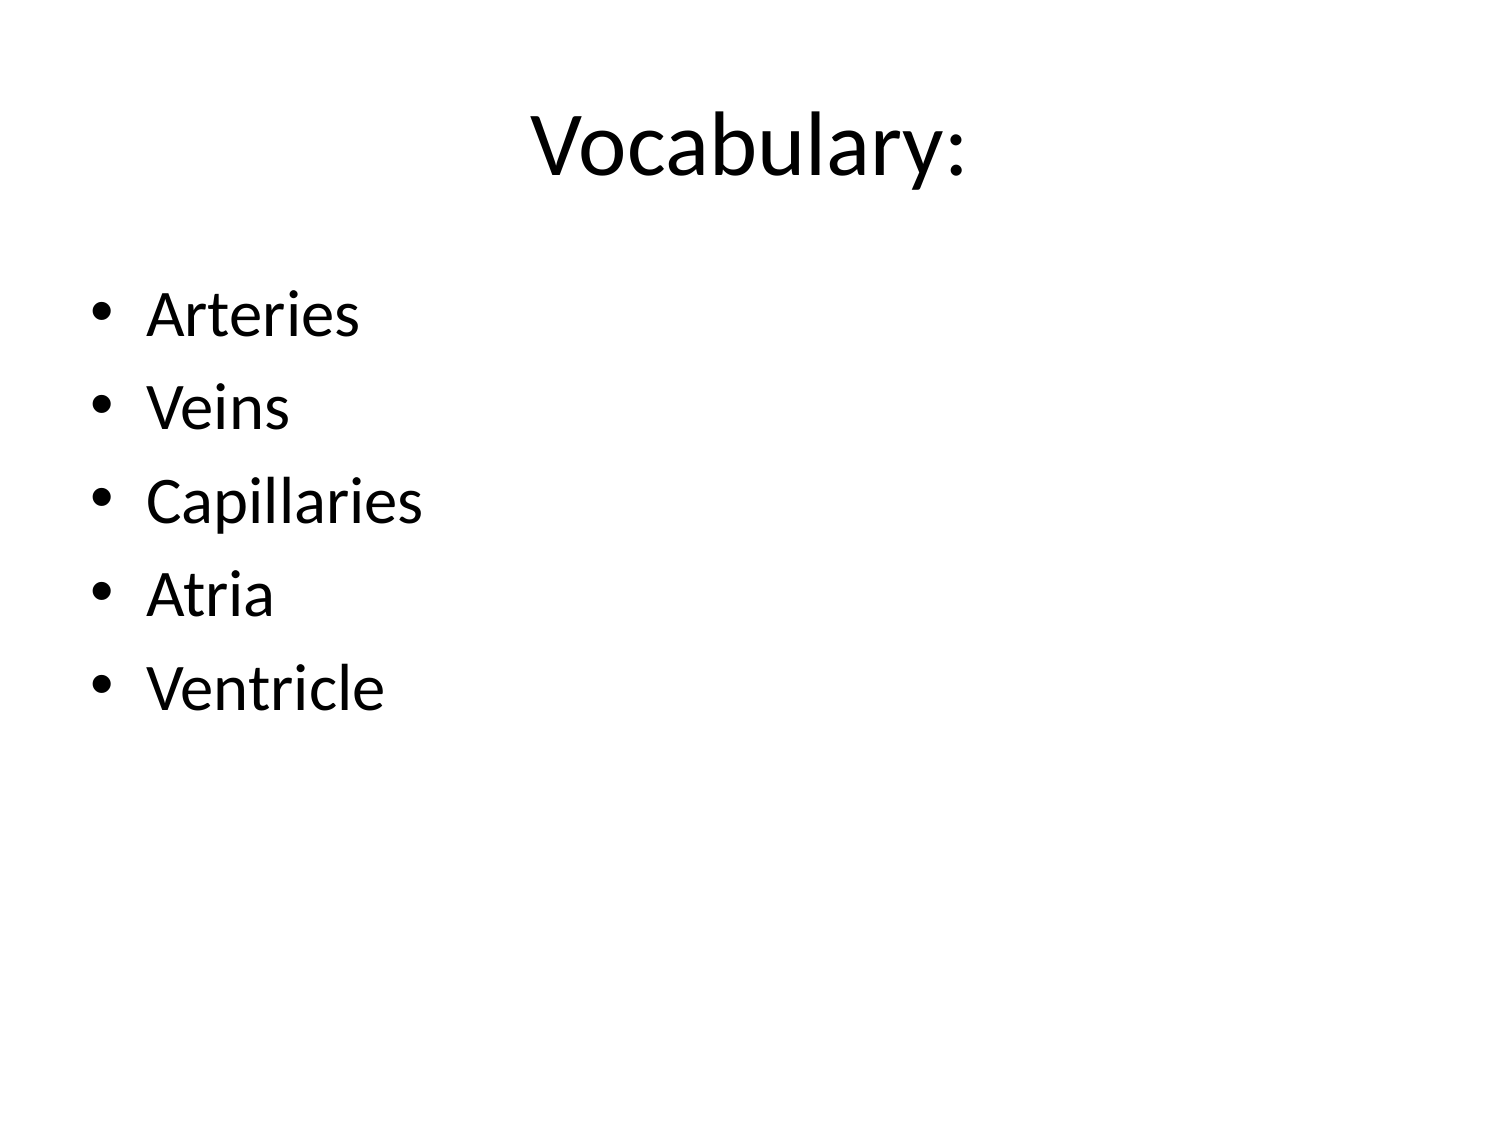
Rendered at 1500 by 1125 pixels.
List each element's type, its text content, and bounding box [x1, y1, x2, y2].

title Vocabulary: [75, 45, 1425, 233]
list Arteries Veins Capillaries Atria Ventricle [75, 262, 1425, 1005]
